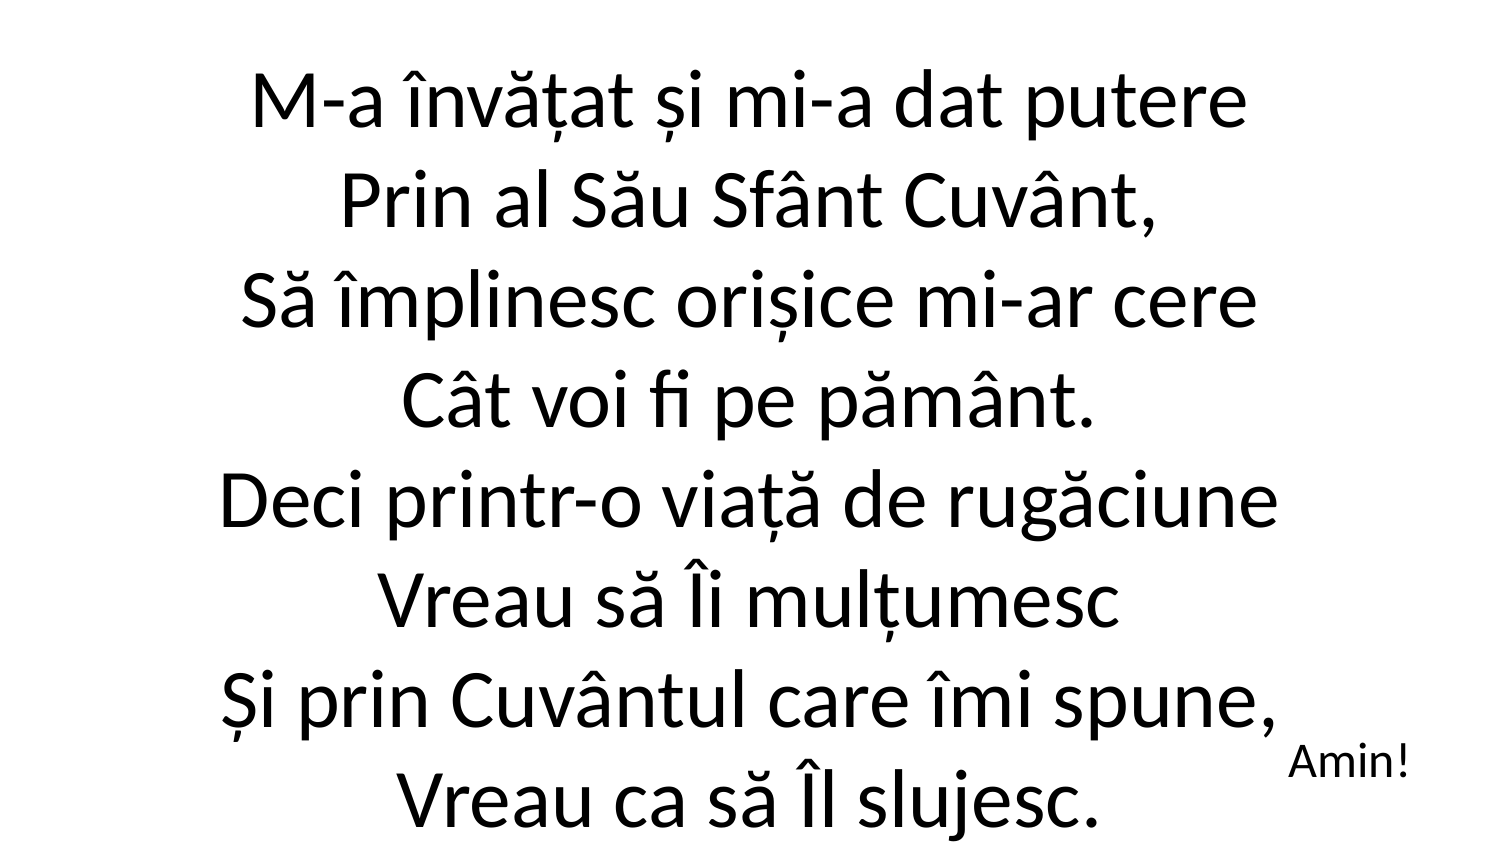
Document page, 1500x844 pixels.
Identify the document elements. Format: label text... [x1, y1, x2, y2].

text_box M-a învățat și mi-a dat putere Prin al Său Sfânt Cuvânt, Să împlinesc orișice mi-ar cere Cât voi fi pe pământ. Deci printr-o viață de rugăciune Vreau să Îi mulțumesc Și prin Cuvântul care îmi spune, Vreau ca să Îl slujesc. [204, 0, 1296, 844]
text_box Amin! [1273, 674, 1427, 795]
